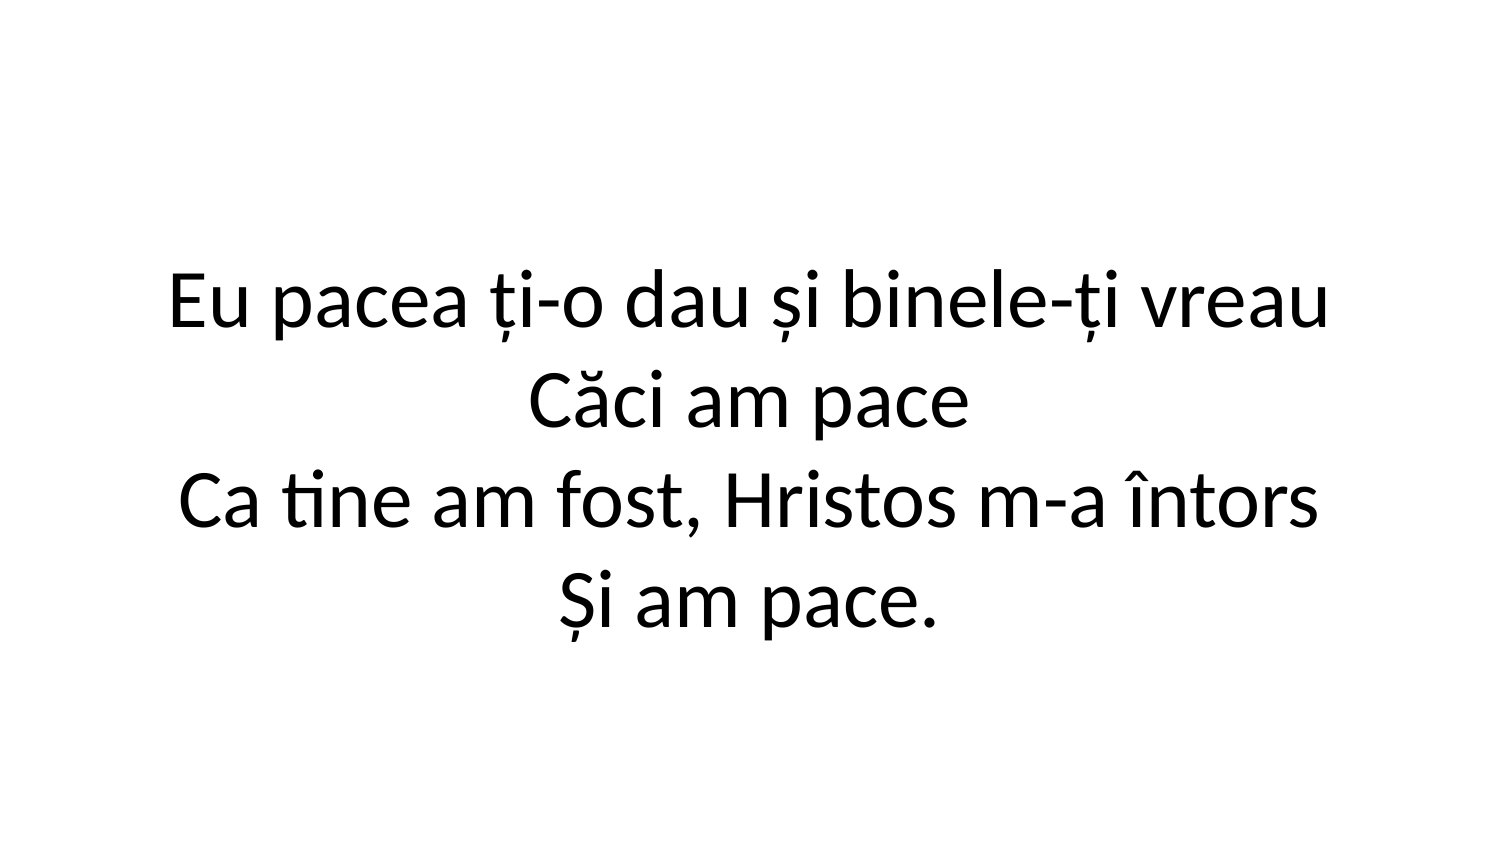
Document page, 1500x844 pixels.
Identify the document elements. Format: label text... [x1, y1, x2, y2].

text_box Eu pacea ți-o dau și binele-ți vreau Căci am pace Ca tine am fost, Hristos m-a întors Și am pace. [152, 192, 1348, 652]
